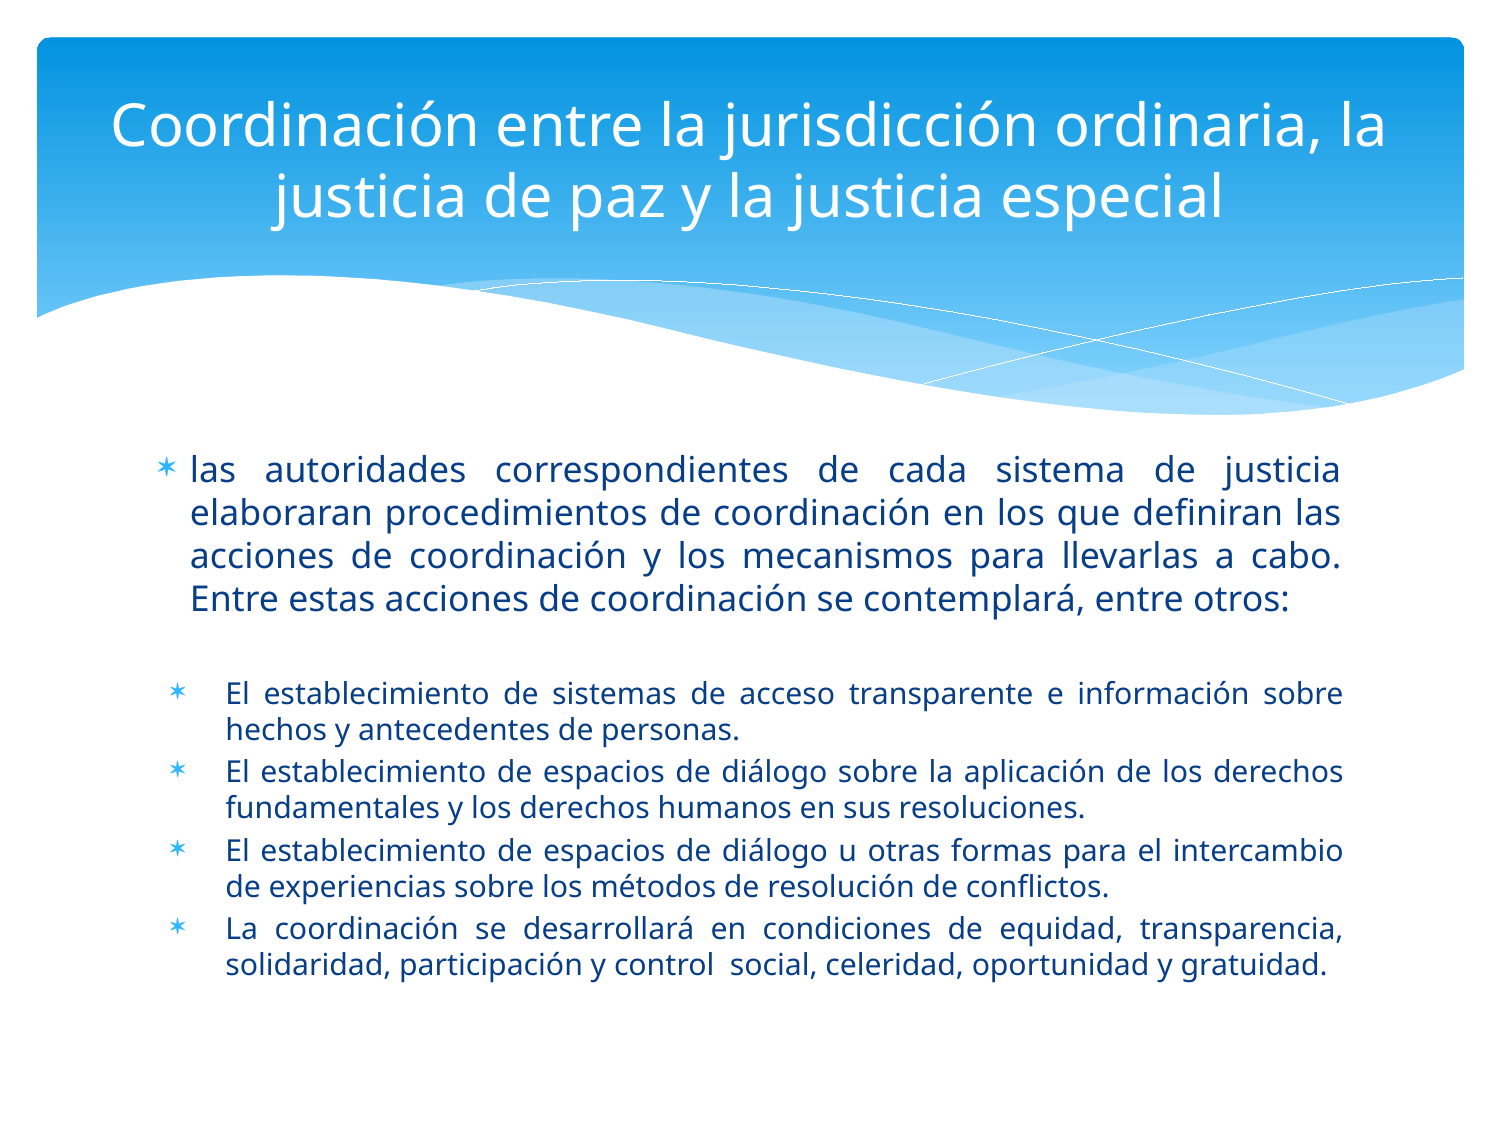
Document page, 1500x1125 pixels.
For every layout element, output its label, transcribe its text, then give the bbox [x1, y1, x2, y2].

list las autoridades correspondientes de cada sistema de justicia elaboraran procedimientos de coordinación en los que definiran las acciones de coordinación y los mecanismos para llevarlas a cabo. Entre estas acciones de coordinación se contemplará, entre otros: El establecimiento de sistemas de acceso transparente e información sobre hechos y antecedentes de personas. El establecimiento de espacios de diálogo sobre la aplicación de los derechos fundamentales y los derechos humanos en sus resoluciones. El establecimiento de espacios de diálogo u otras formas para el intercambio de experiencias sobre los métodos de resolución de conflictos. La coordinación se desarrollará en condiciones de equidad, transparencia, solidaridad, participación y control social, celeridad, oportunidad y gratuidad. [143, 438, 1359, 1005]
title Coordinación entre la jurisdicción ordinaria, la justicia de paz y la justicia especial [75, 55, 1425, 261]
